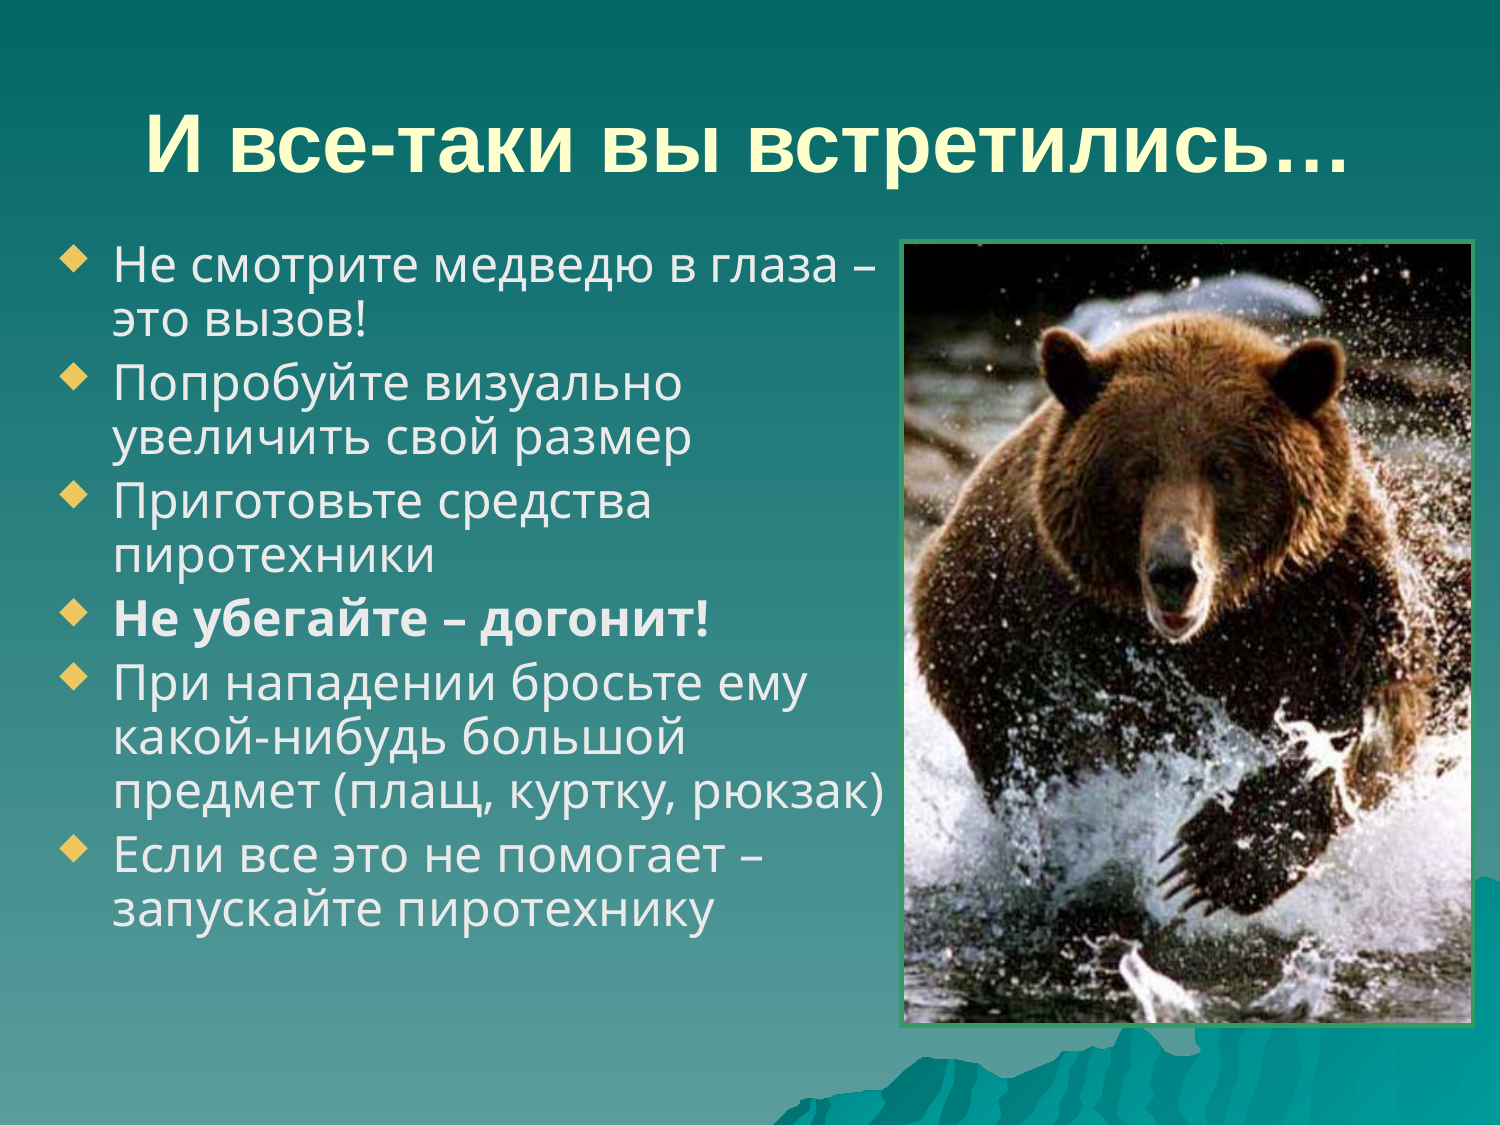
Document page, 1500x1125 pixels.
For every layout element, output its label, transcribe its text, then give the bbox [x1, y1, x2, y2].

list Не смотрите медведю в глаза – это вызов! Попробуйте визуально увеличить свой размер Приготовьте средства пиротехники Не убегайте – догонит! При нападении бросьте ему какой-нибудь большой предмет (плащ, куртку, рюкзак) Если все это не помогает – запускайте пиротехнику [40, 231, 918, 1095]
title И все-таки вы встретились… [74, 45, 1426, 233]
picture [903, 243, 1471, 1024]
